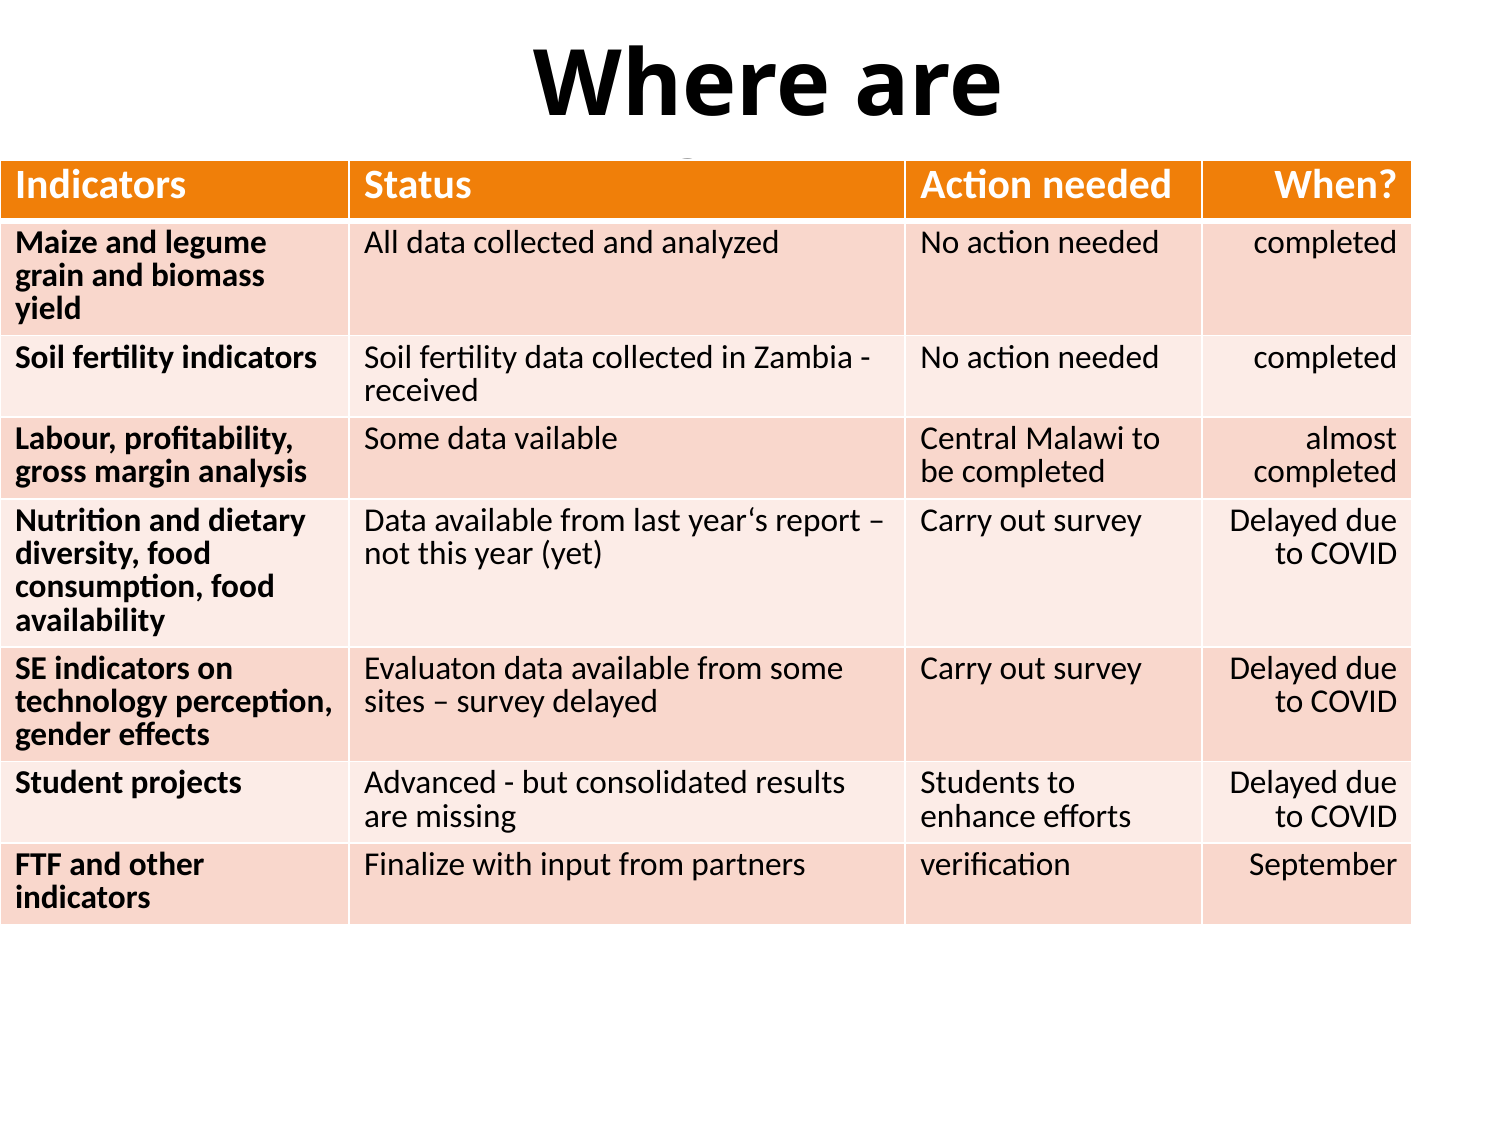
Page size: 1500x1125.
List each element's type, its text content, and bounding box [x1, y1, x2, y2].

table_cell Nutrition and dietary diversity, food consumption, food availability [1, 500, 348, 646]
table_cell Soil fertility indicators [1, 336, 348, 416]
table_header Status [350, 161, 904, 218]
table_header When? [1203, 161, 1411, 218]
list Where are we? [500, 16, 1200, 155]
table_cell Central Malawi to be completed [906, 418, 1201, 498]
table_cell Advanced - but consolidated results are missing [350, 762, 904, 842]
text_box [0, 0, 1500, 1125]
table_header Action needed [906, 161, 1201, 218]
table_cell Finalize with input from partners [350, 844, 904, 924]
table_cell verification [906, 844, 1201, 924]
table_cell completed [1203, 336, 1411, 416]
table_cell completed [1203, 224, 1411, 335]
table_cell Students to enhance efforts [906, 762, 1201, 842]
table_cell FTF and other indicators [1, 844, 348, 924]
table_cell Soil fertility data collected in Zambia - received [350, 336, 904, 416]
table_cell Carry out survey [906, 648, 1201, 761]
table_cell Evaluaton data available from some sites – survey delayed [350, 648, 904, 761]
table_cell SE indicators on technology perception, gender effects [1, 648, 348, 761]
table_cell No action needed [906, 336, 1201, 416]
table_cell Labour, profitability, gross margin analysis [1, 418, 348, 498]
table_cell Carry out survey [906, 500, 1201, 646]
table_cell No action needed [906, 224, 1201, 335]
table_cell Delayed due to COVID [1203, 648, 1411, 761]
table_cell Maize and legume grain and biomass yield [1, 224, 348, 335]
table_cell September [1203, 844, 1411, 924]
table_cell Student projects [1, 762, 348, 842]
table_cell almost completed [1203, 418, 1411, 498]
table_cell Some data vailable [350, 418, 904, 498]
table_header Indicators [1, 161, 348, 218]
table_cell Delayed due to COVID [1203, 500, 1411, 646]
table_cell All data collected and analyzed [350, 224, 904, 335]
table_cell Data available from last year‘s report – not this year (yet) [350, 500, 904, 646]
table_cell Delayed due to COVID [1203, 762, 1411, 842]
